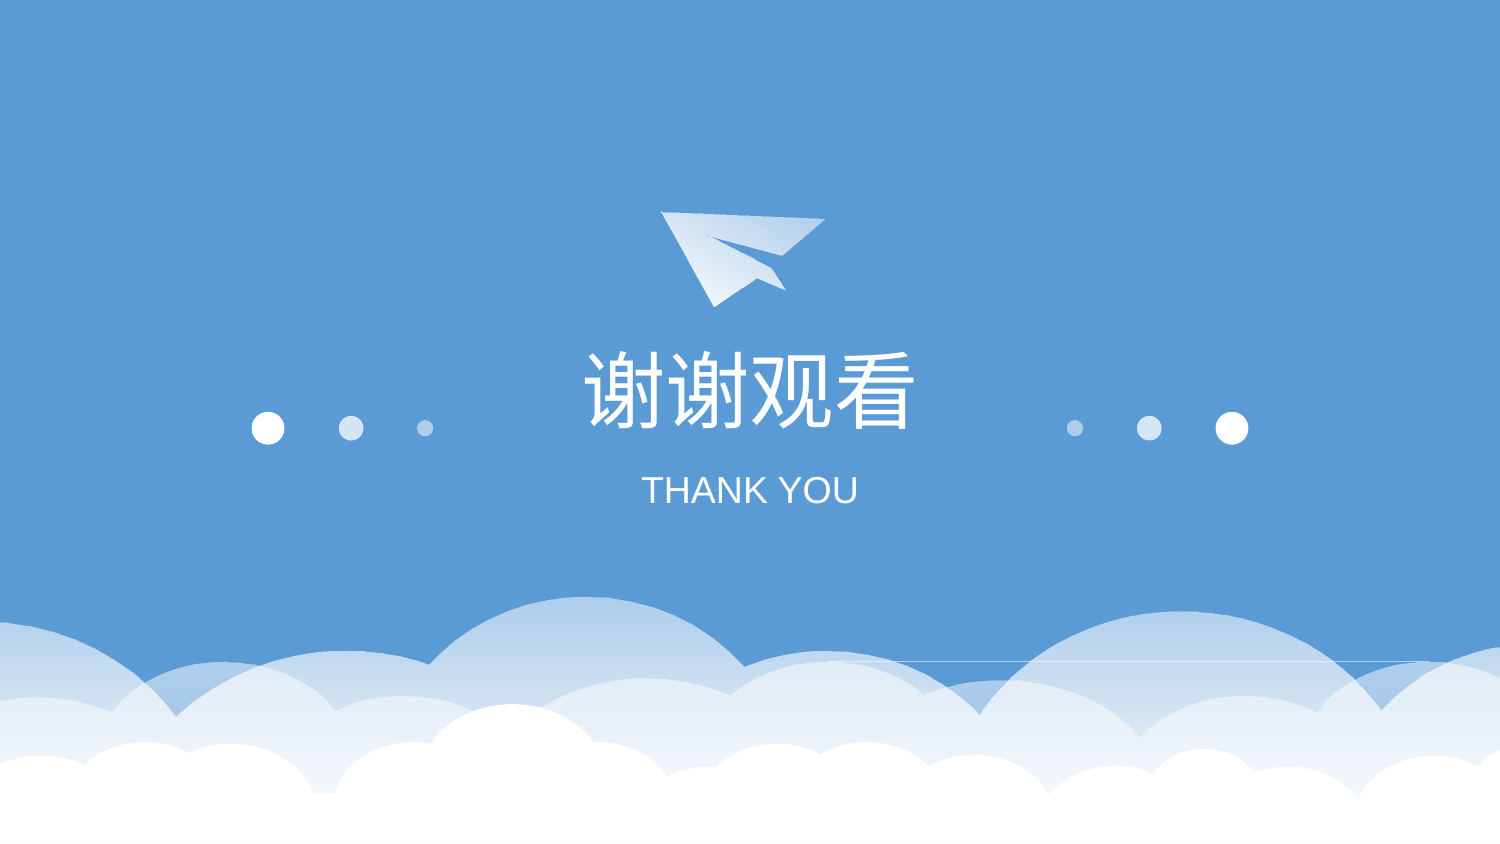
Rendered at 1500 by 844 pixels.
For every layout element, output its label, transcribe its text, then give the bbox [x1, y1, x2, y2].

list THANK YOU [431, 449, 1069, 537]
title 谢谢观看 [431, 294, 1069, 447]
